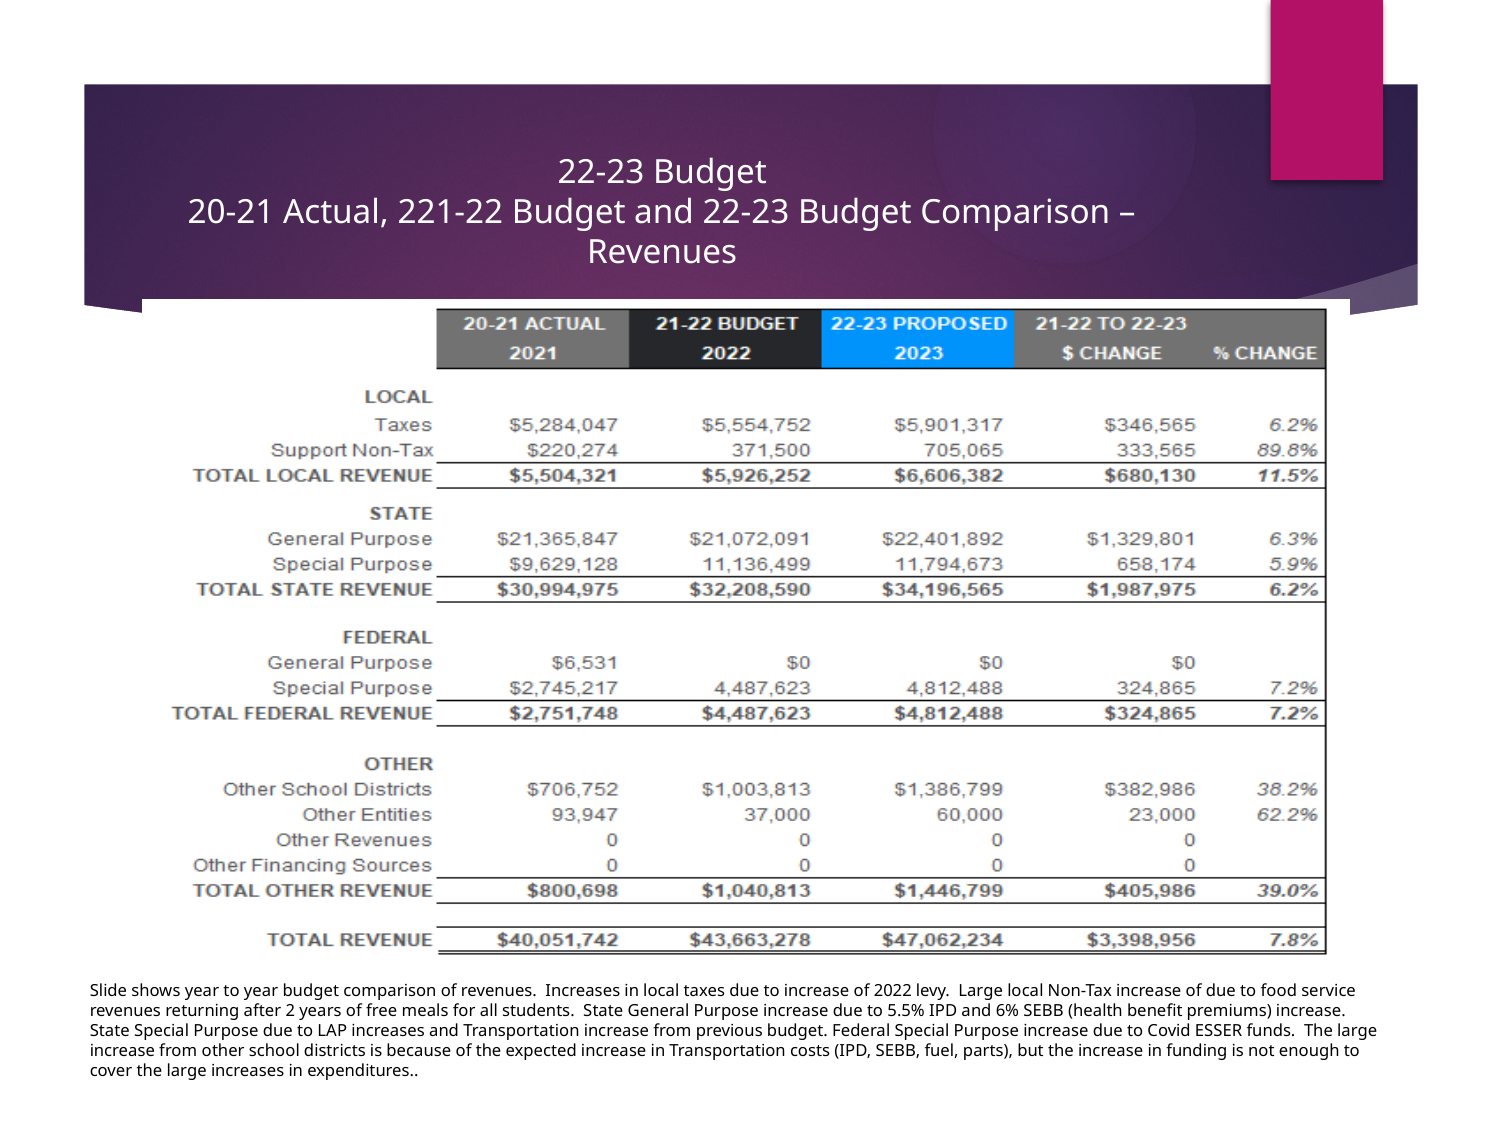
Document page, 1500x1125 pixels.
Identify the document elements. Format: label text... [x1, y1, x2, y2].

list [141, 299, 1351, 974]
text_box Slide shows year to year budget comparison of revenues. Increases in local taxes due to increase of 2022 levy. Large local Non-Tax increase of due to food service revenues returning after 2 years of free meals for all students. State General Purpose increase due to 5.5% IPD and 6% SEBB (health benefit premiums) increase. State Special Purpose due to LAP increases and Transportation increase from previous budget. Federal Special Purpose increase due to Covid ESSER funds. The large increase from other school districts is because of the expected increase in Transportation costs (IPD, SEBB, fuel, parts), but the increase in funding is not enough to cover the large increases in expenditures.. [75, 972, 1400, 1088]
title 22-23 Budget 20-21 Actual, 221-22 Budget and 22-23 Budget Comparison – Revenues [142, 152, 1183, 269]
